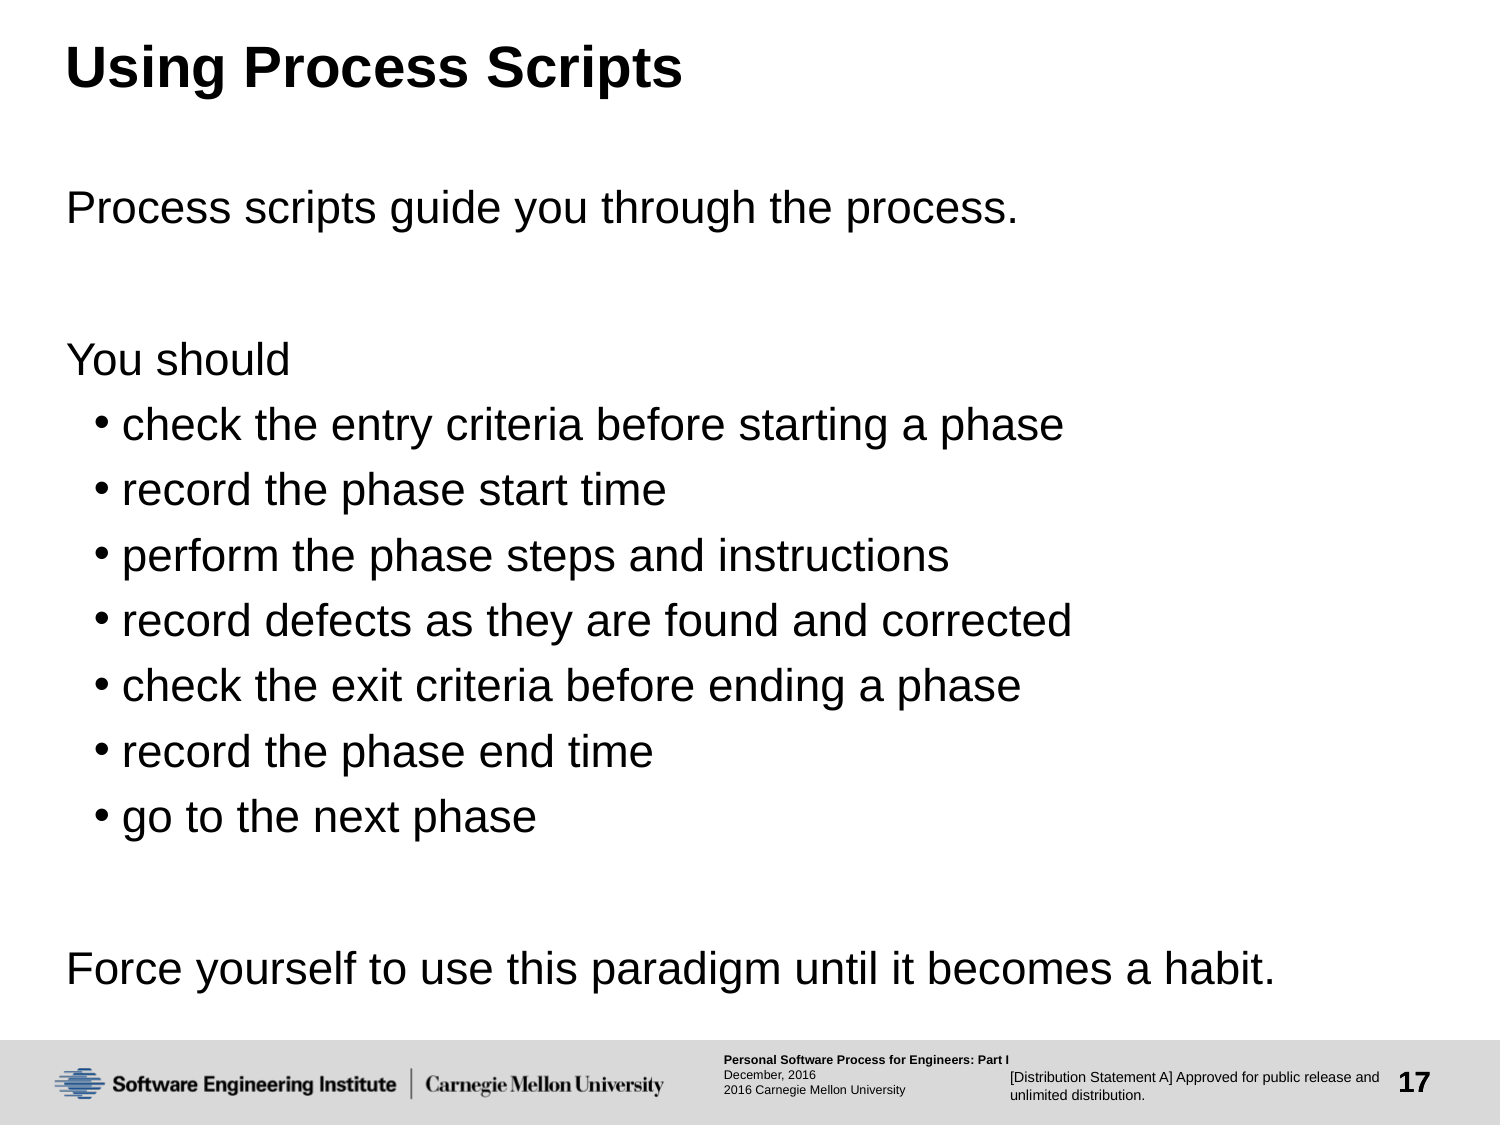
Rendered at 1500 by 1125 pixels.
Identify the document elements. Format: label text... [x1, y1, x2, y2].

list Process scripts guide you through the process. You should check the entry criteria before starting a phase record the phase start time perform the phase steps and instructions record defects as they are found and corrected check the exit criteria before ending a phase record the phase end time go to the next phase Force yourself to use this paradigm until it becomes a habit. [65, 177, 1431, 1000]
picture [46, 1061, 673, 1104]
title Using Process Scripts [65, 37, 1313, 148]
